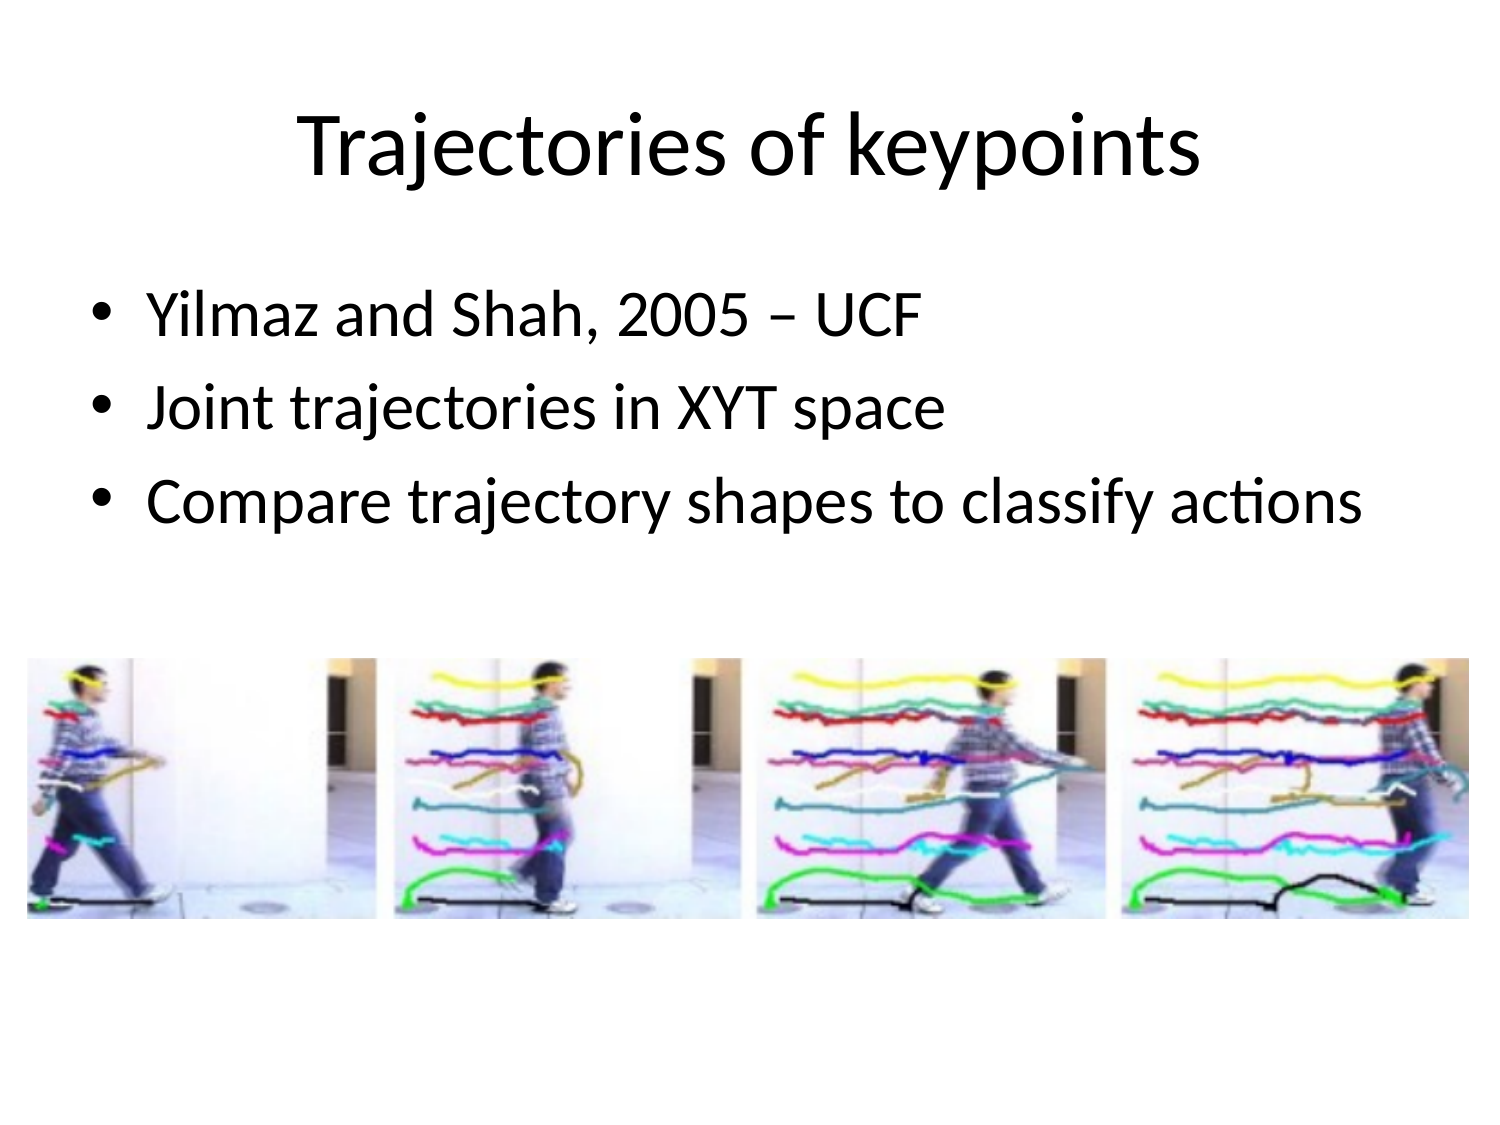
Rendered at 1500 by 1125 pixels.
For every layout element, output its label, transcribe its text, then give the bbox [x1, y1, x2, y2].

list Yilmaz and Shah, 2005 – UCF Joint trajectories in XYT space Compare trajectory shapes to classify actions [75, 262, 1425, 598]
picture [27, 657, 1470, 920]
title Trajectories of keypoints [75, 45, 1425, 233]
